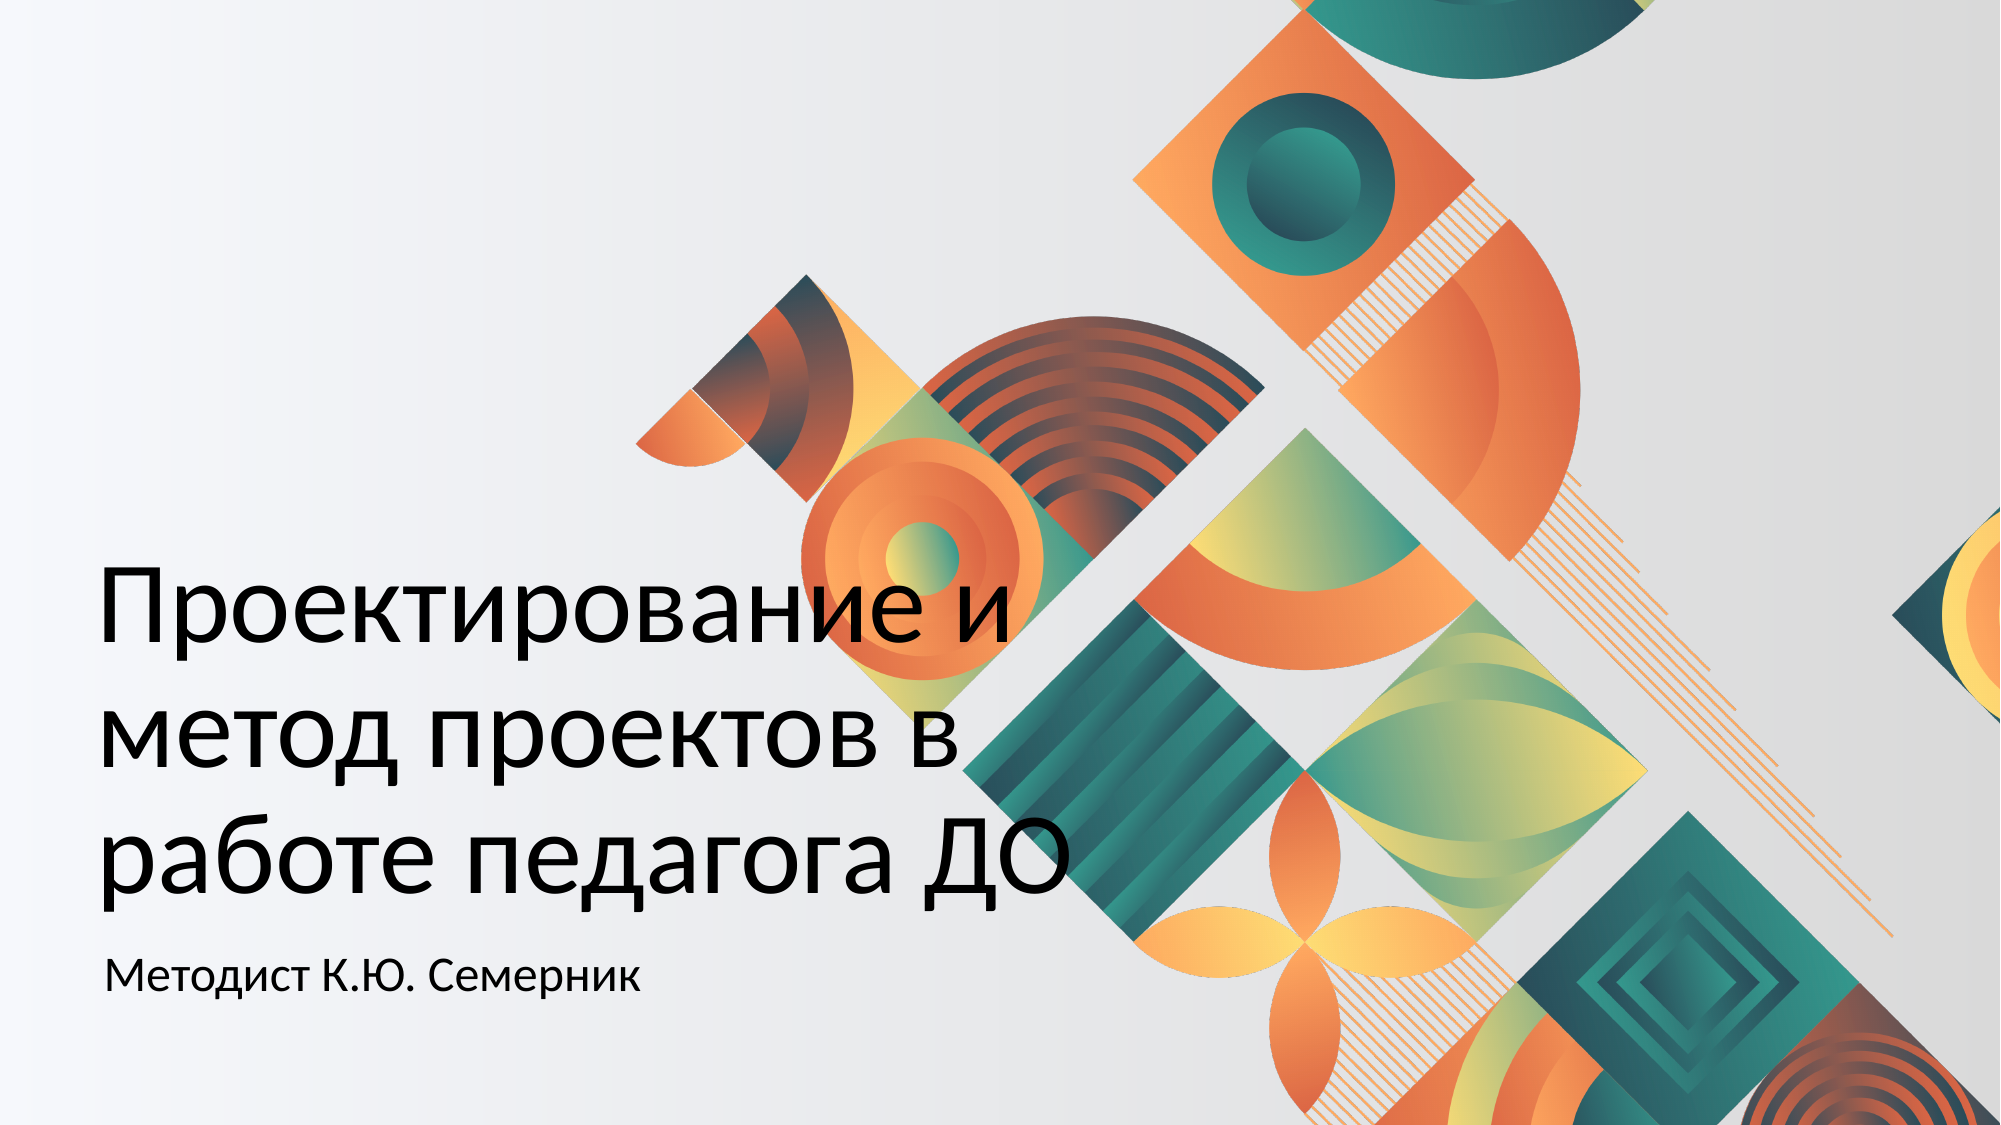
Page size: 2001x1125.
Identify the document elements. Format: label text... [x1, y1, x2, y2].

title Проектирование и метод проектов в работе педагога ДО [81, 534, 1262, 926]
picture [500, 0, 2000, 1125]
subtitle Методист К.Ю. Семерник [88, 940, 966, 1125]
